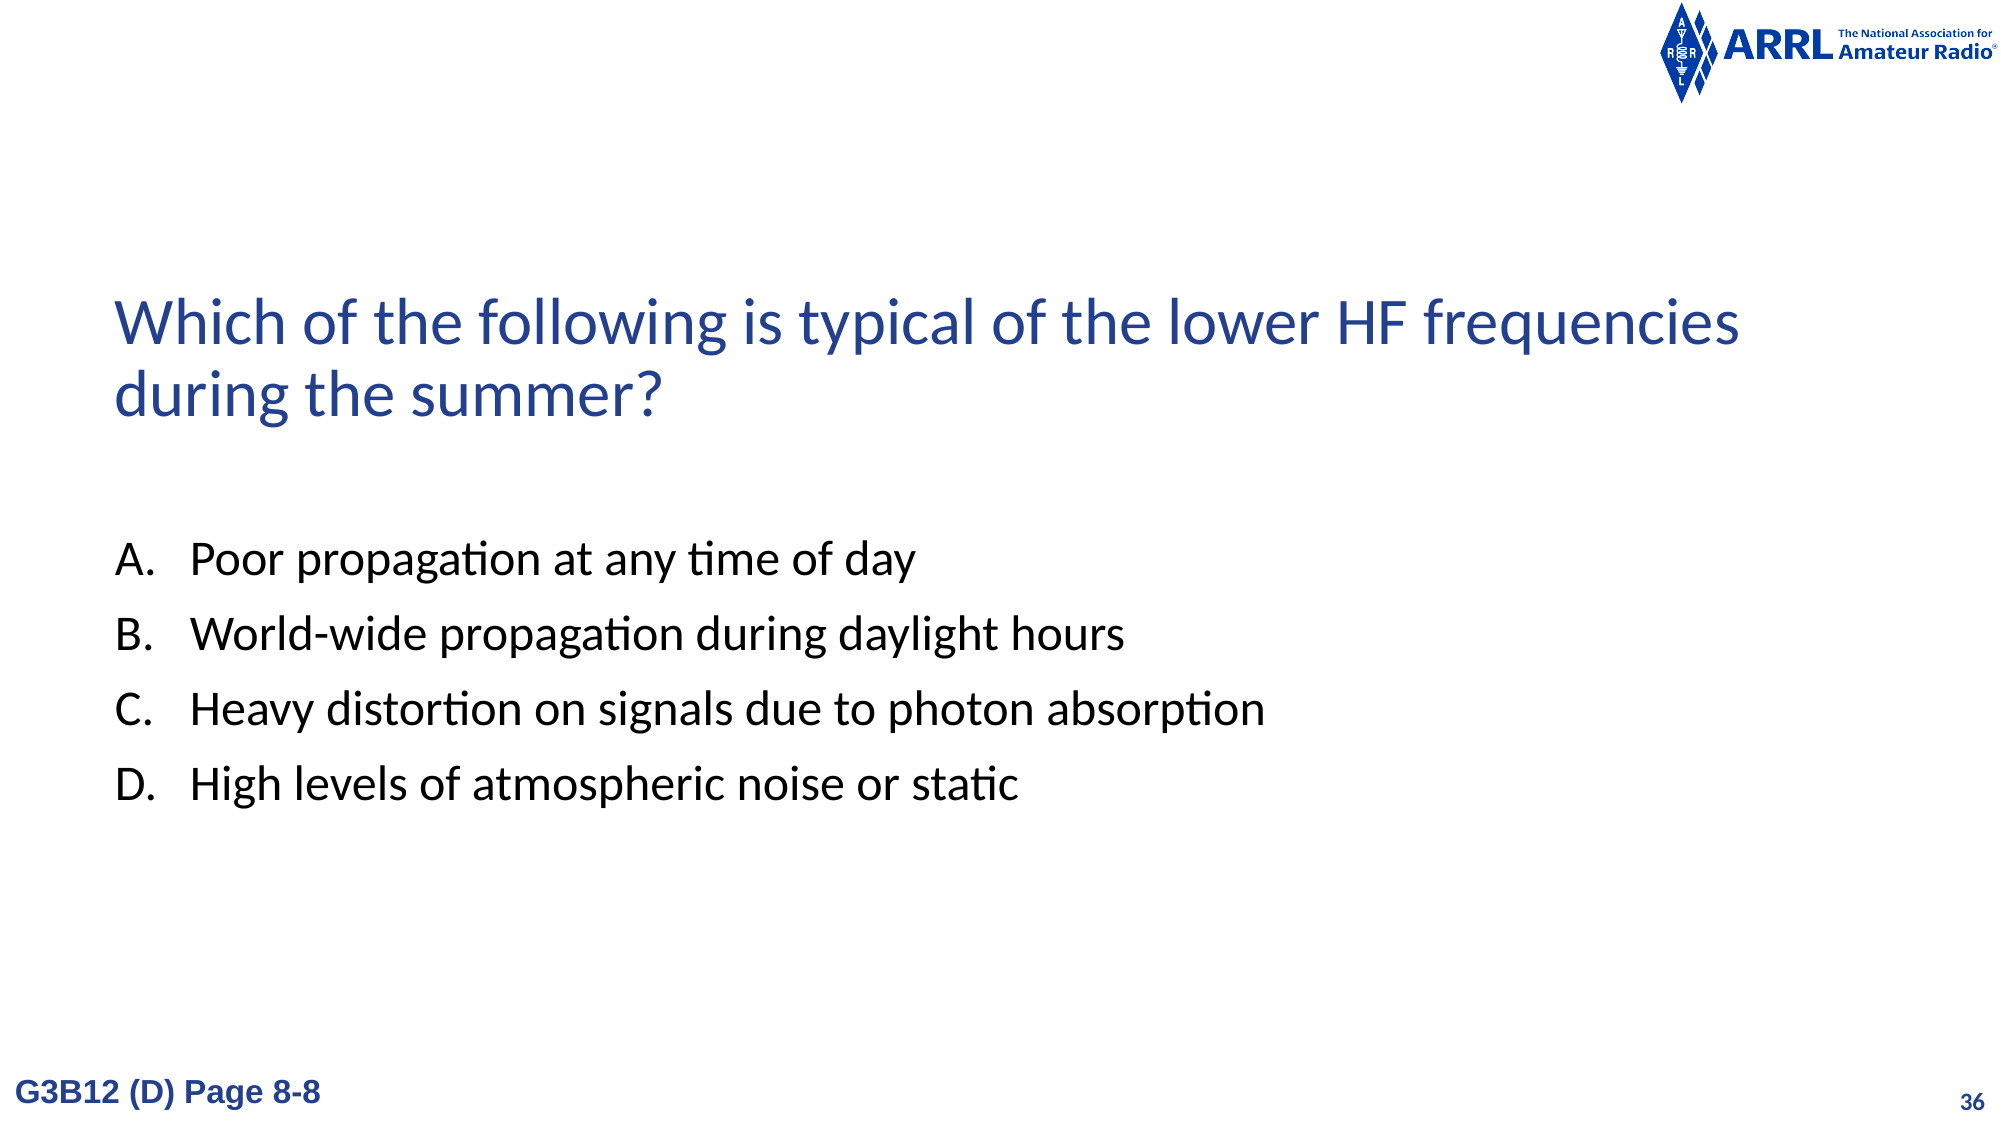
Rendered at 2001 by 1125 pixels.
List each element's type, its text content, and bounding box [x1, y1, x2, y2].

title Which of the following is typical of the lower HF frequencies during the summer? [99, 249, 1900, 468]
list Poor propagation at any time of day World-wide propagation during daylight hours Heavy distortion on signals due to photon absorption High levels of atmospheric noise or static [99, 525, 1900, 1005]
text_box 36 [1875, 1077, 2000, 1123]
text_box G3B12 (D) Page 8-8 [0, 1062, 1313, 1118]
picture [1658, 0, 1999, 106]
